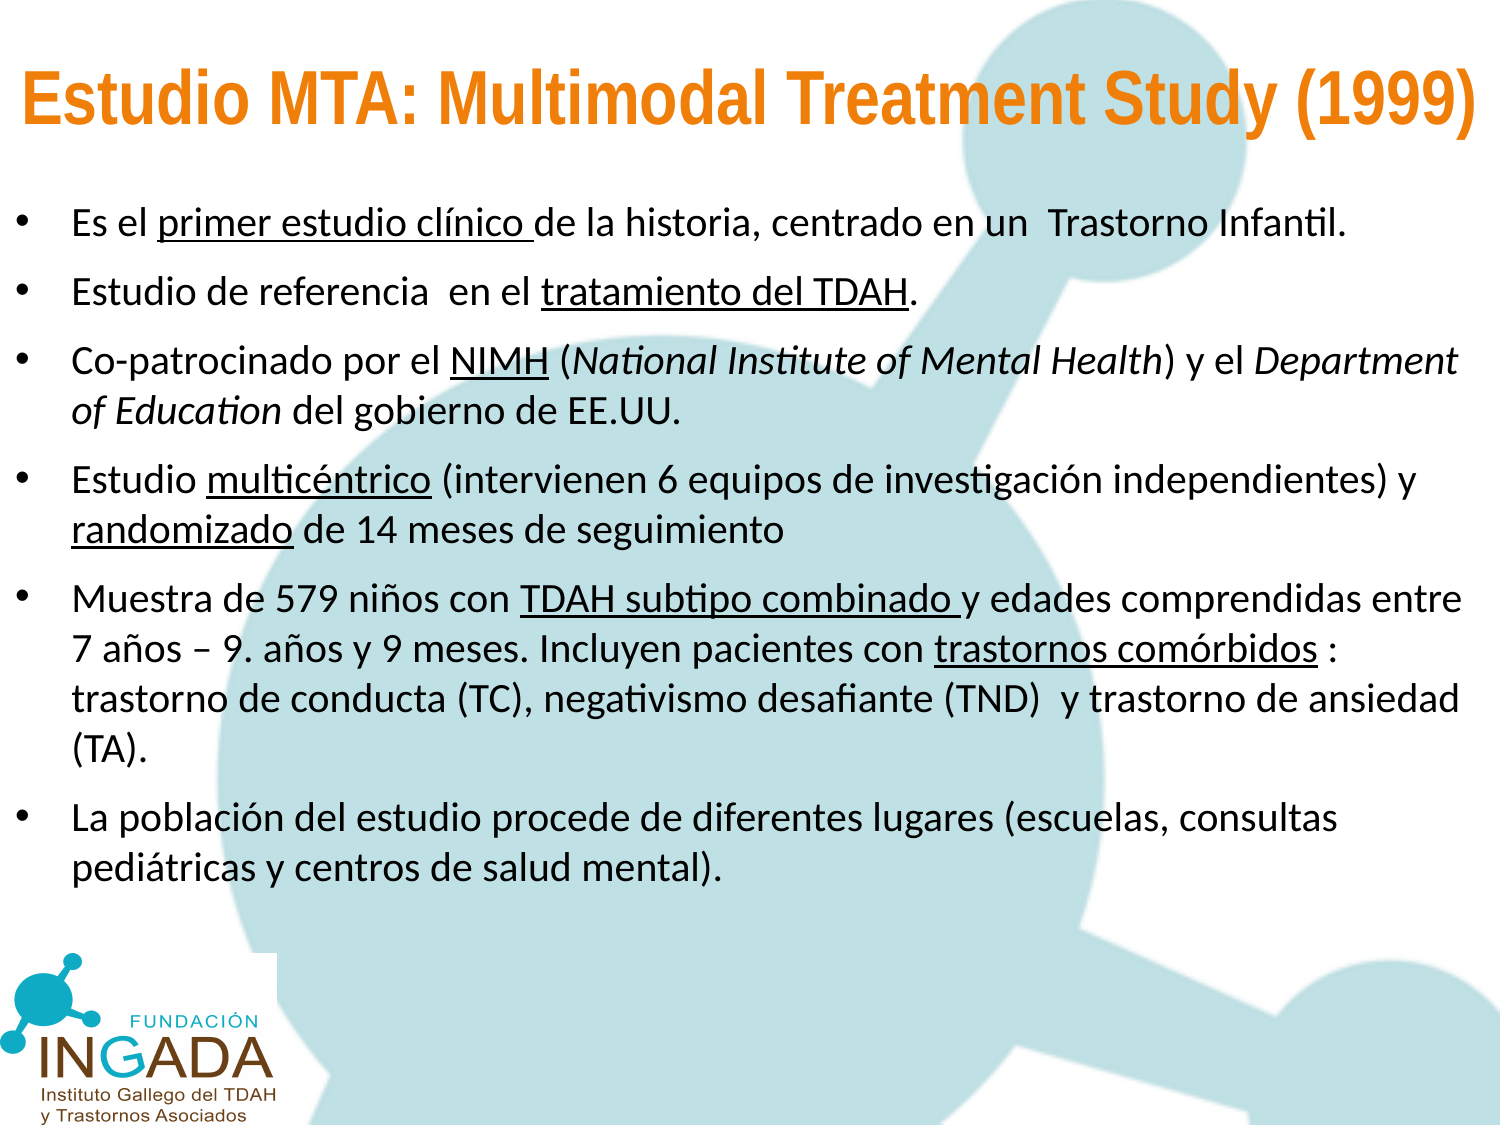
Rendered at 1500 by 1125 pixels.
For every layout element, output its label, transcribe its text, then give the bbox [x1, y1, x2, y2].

title Estudio MTA: Multimodal Treatment Study (1999) [0, 0, 1500, 187]
list Es el primer estudio clínico de la historia, centrado en un Trastorno Infantil. Estudio de referencia en el tratamiento del TDAH. Co-patrocinado por el NIMH (National Institute of Mental Health) y el Department of Education del gobierno de EE.UU. Estudio multicéntrico (intervienen 6 equipos de investigación independientes) y randomizado de 14 meses de seguimiento Muestra de 579 niños con TDAH subtipo combinado y edades comprendidas entre 7 años – 9. años y 9 meses. Incluyen pacientes con trastornos comórbidos : trastorno de conducta (TC), negativismo desafiante (TND) y trastorno de ansiedad (TA). La población del estudio procede de diferentes lugares (escuelas, consultas pediátricas y centros de salud mental). [0, 187, 1500, 941]
picture [0, 953, 277, 1125]
